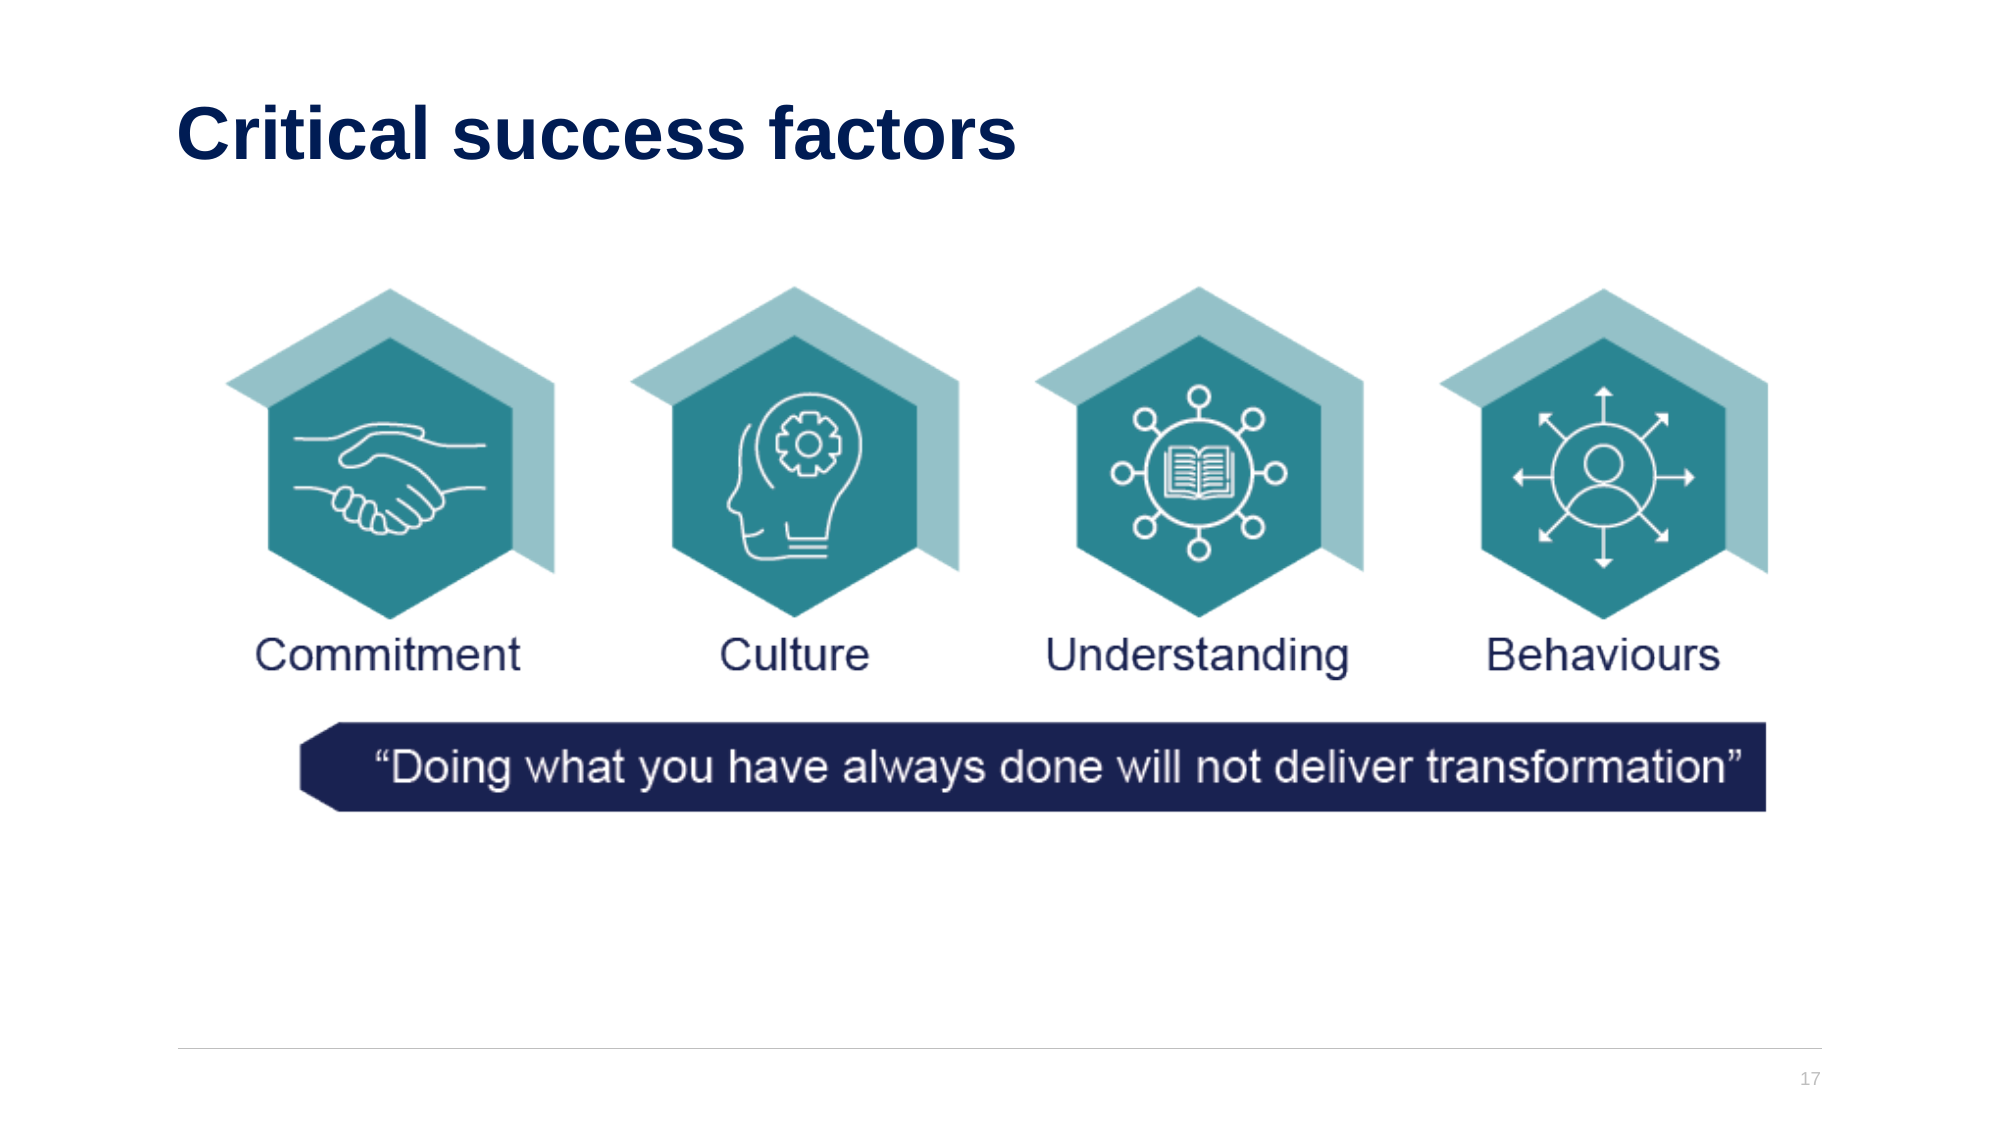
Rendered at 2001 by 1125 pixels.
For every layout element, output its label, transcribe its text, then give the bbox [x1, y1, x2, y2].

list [172, 261, 1808, 840]
slide_number 17 [1386, 1048, 1837, 1108]
title Critical success factors [176, 94, 1822, 216]
